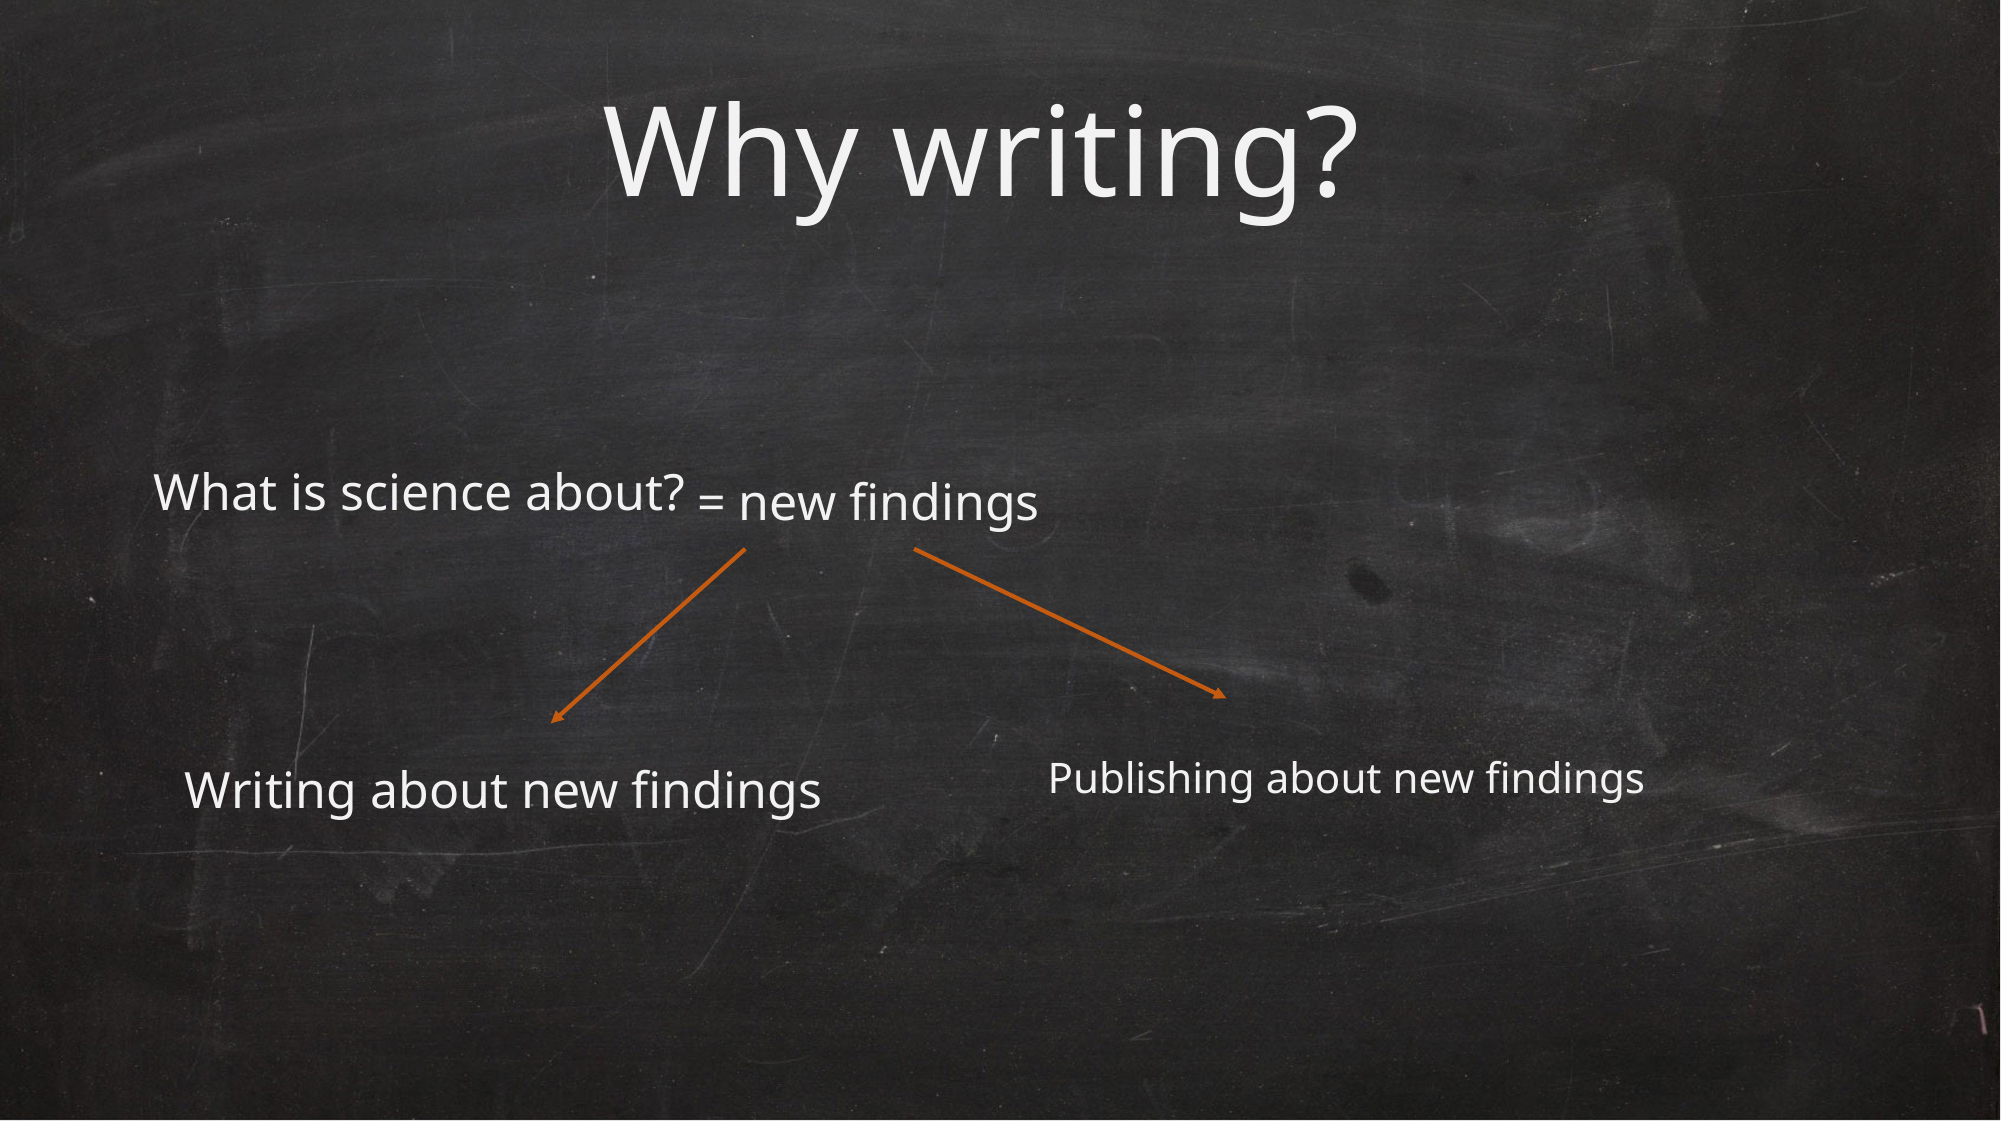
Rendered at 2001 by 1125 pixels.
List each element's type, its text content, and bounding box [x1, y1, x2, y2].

title Why writing? [231, 63, 1732, 232]
subtitle What is science about? [138, 378, 708, 577]
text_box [550, 548, 746, 724]
text_box Publishing about new findings [981, 750, 1712, 843]
text_box = new findings [682, 389, 1095, 644]
text_box Writing about new findings [138, 757, 869, 850]
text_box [913, 548, 1227, 699]
picture [0, 0, 2001, 1125]
